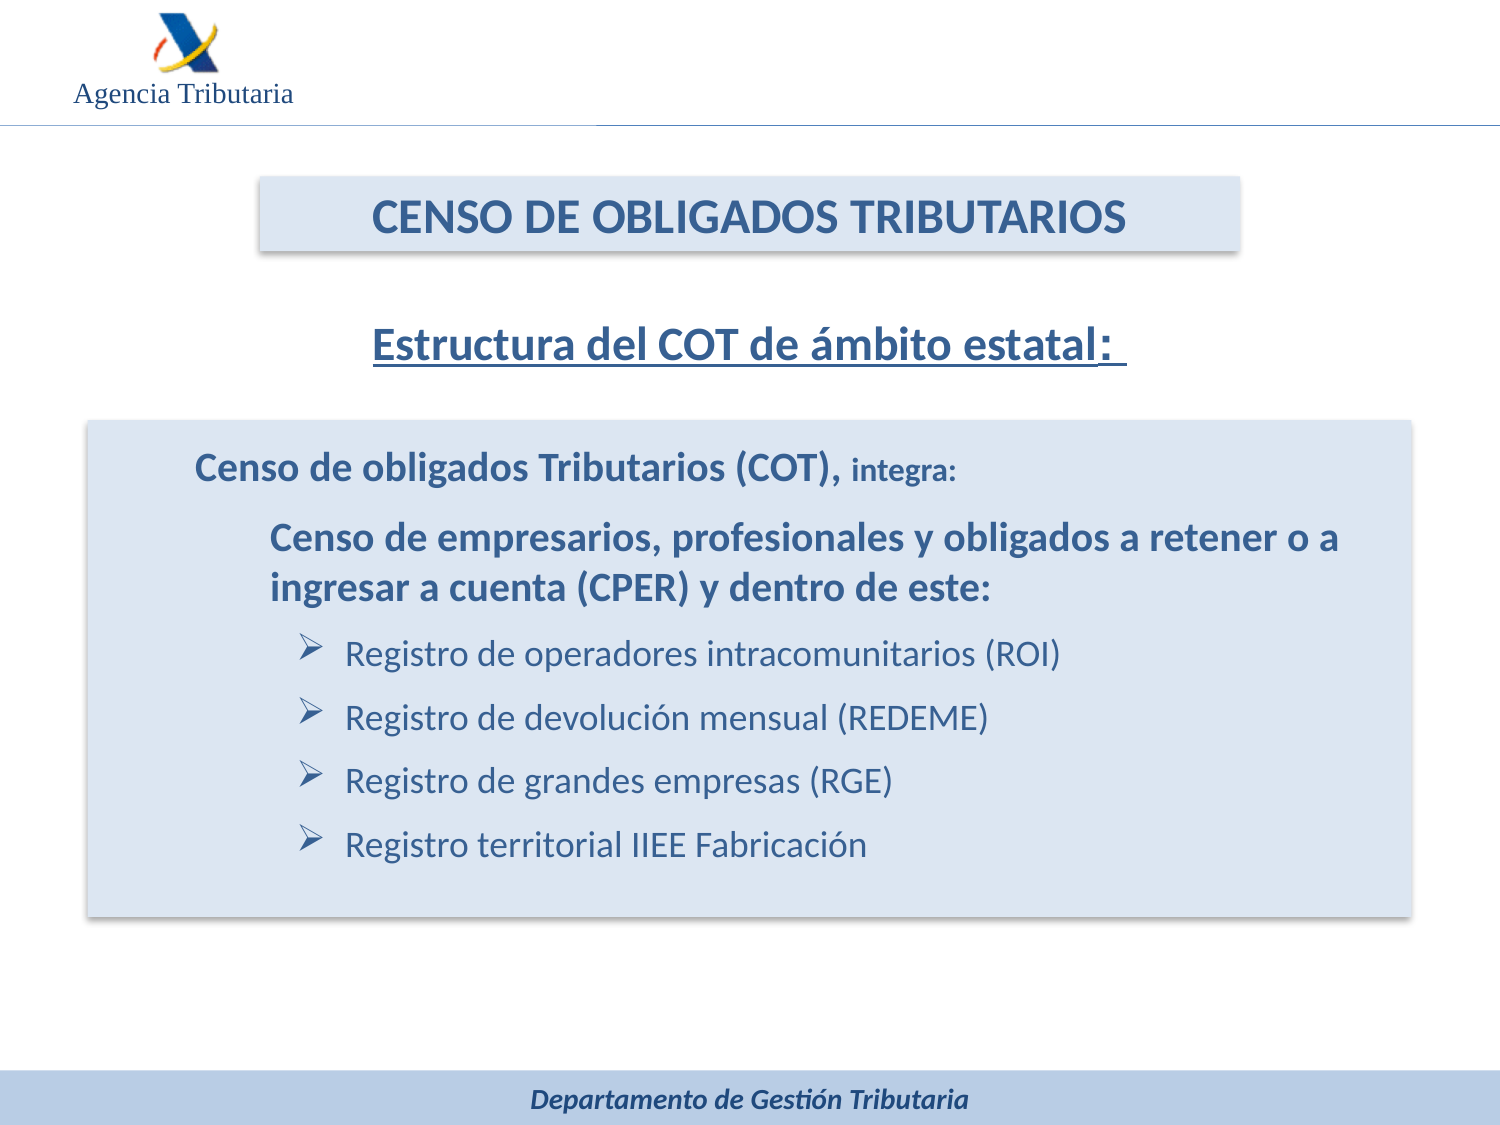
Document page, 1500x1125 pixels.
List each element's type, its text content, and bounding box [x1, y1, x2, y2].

picture [155, 14, 219, 72]
text_box CENSO DE OBLIGADOS TRIBUTARIOS [259, 176, 1241, 252]
text_box Estructura del COT de ámbito estatal: Censo de obligados Tributarios (COT), integra: Censo de empresarios, profesionales y obligados a retener o a ingresar a cuenta (CPER) y dentro de este: Registro de operadores intracomunitarios (ROI) Registro de devolución mensual (REDEME) Registro de grandes empresas (RGE) Registro territorial IIEE Fabricación [105, 305, 1395, 873]
text_box [87, 420, 1412, 917]
